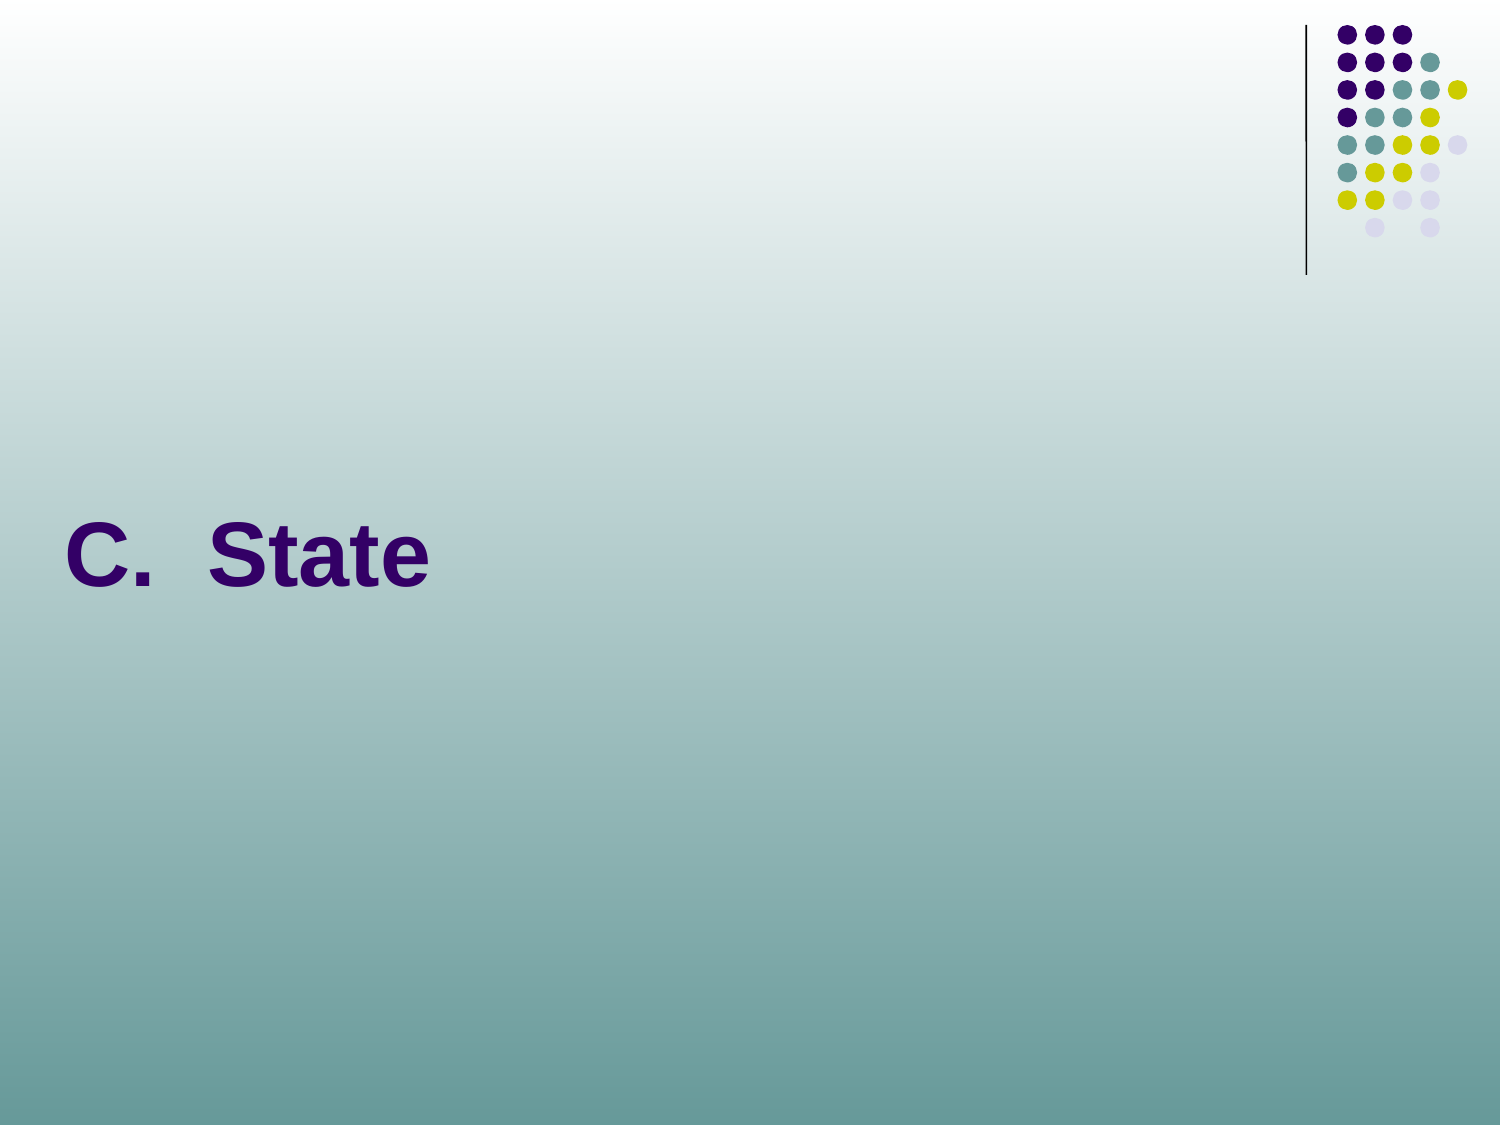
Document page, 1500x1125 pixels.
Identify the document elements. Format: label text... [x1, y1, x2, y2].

text_box C. State [50, 487, 1363, 613]
